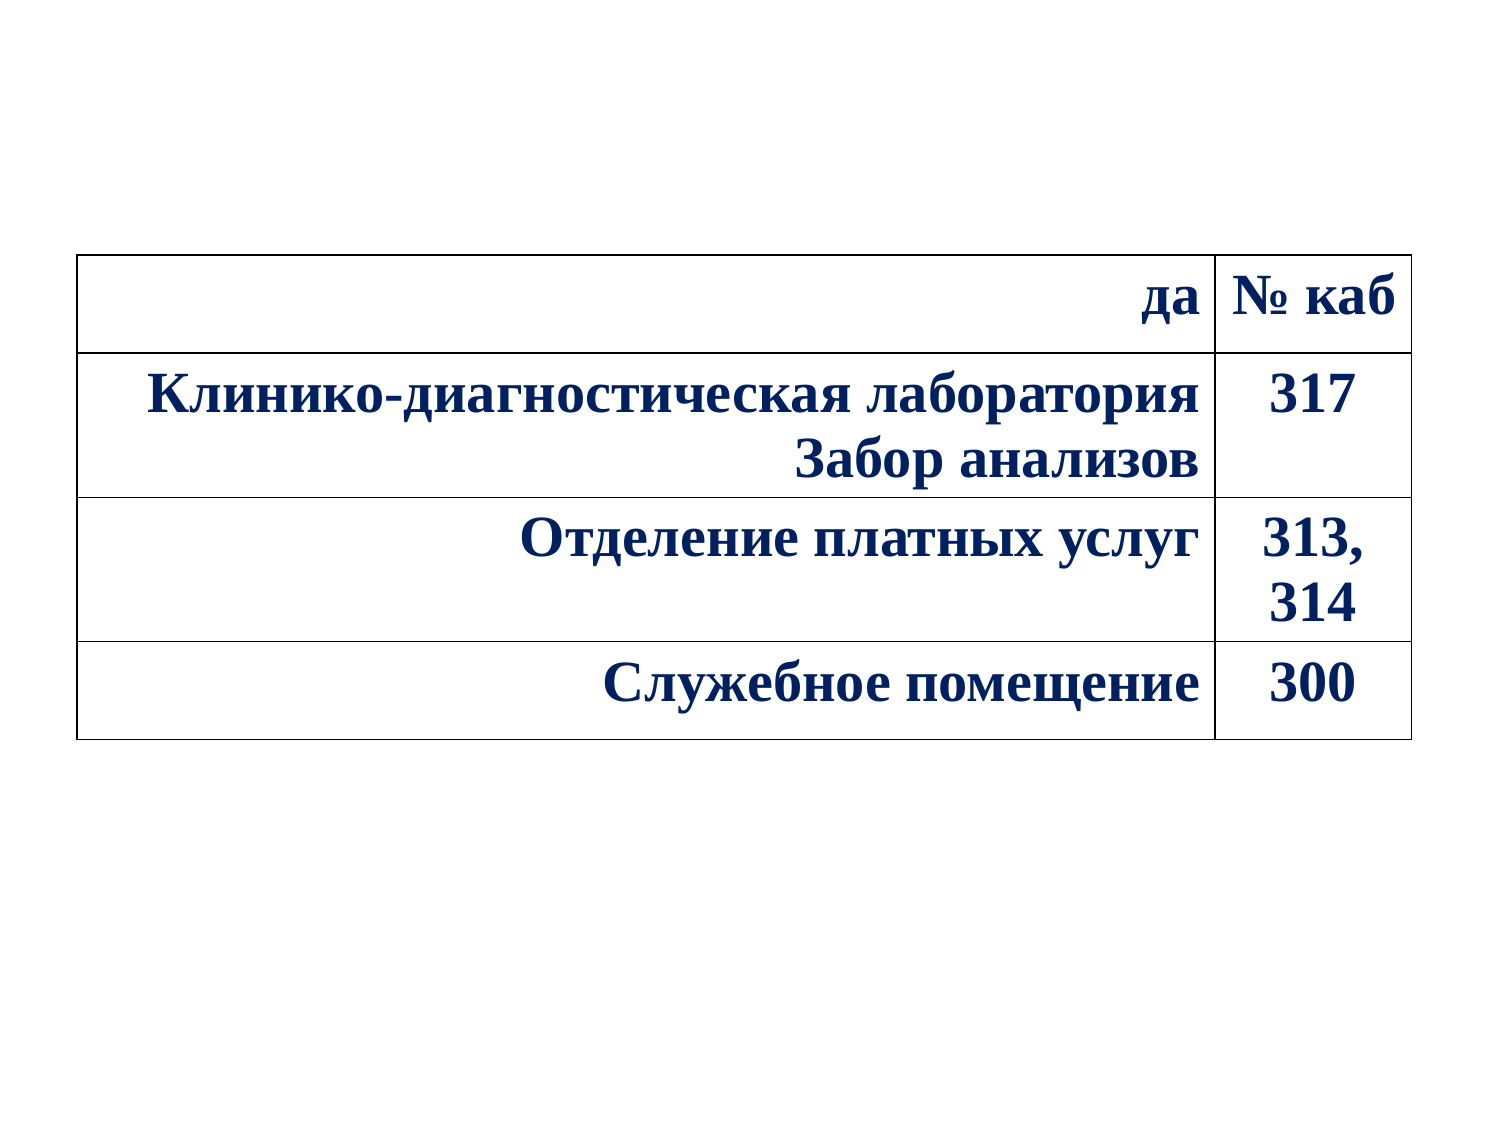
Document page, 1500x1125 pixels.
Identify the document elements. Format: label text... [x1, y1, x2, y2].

table_header да [78, 256, 1214, 352]
table_cell 300 [1216, 642, 1411, 739]
table_cell 317 [1216, 354, 1411, 497]
table_cell Отделение платных услуг [78, 498, 1214, 641]
subtitle [41, 219, 1459, 965]
table_cell Служебное помещение [78, 642, 1214, 739]
table_cell Клинико-диагностическая лаборатория Забор анализов [78, 354, 1214, 497]
table_cell 313, 314 [1216, 498, 1411, 641]
table_header № каб [1216, 256, 1411, 352]
